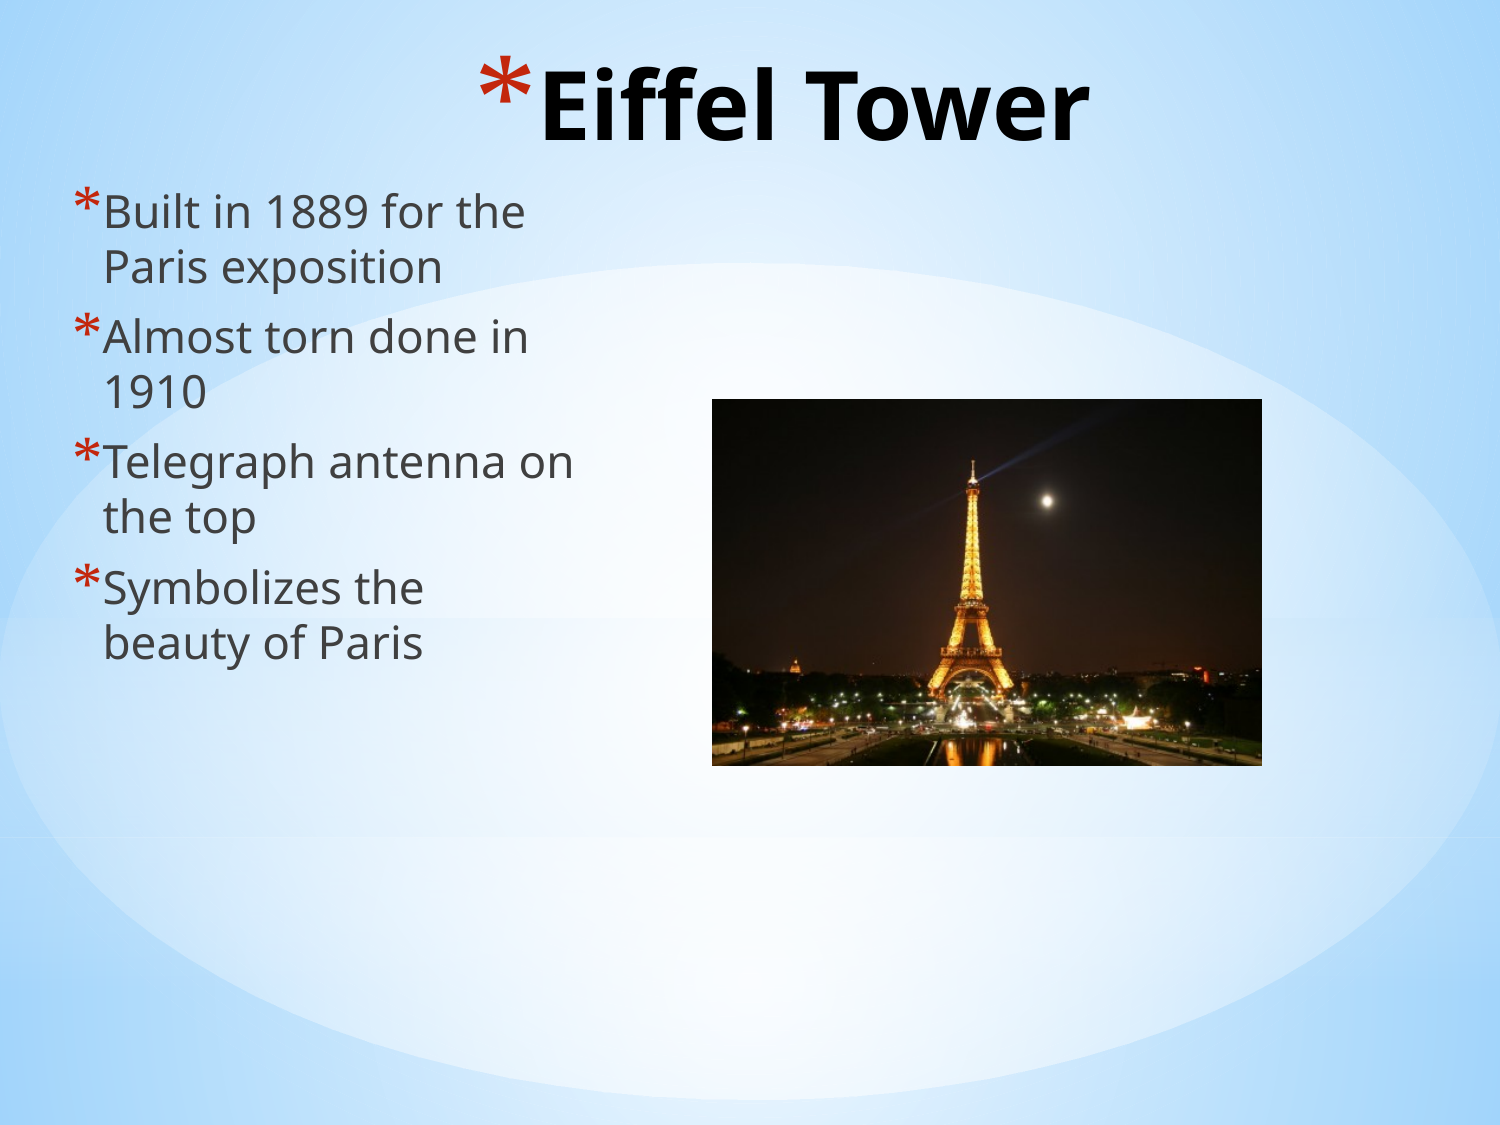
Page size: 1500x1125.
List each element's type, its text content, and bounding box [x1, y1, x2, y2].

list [712, 399, 1262, 767]
list Built in 1889 for the Paris exposition Almost torn done in 1910 Telegraph antenna on the top Symbolizes the beauty of Paris [50, 174, 599, 745]
title Eiffel Tower [249, 37, 1319, 225]
